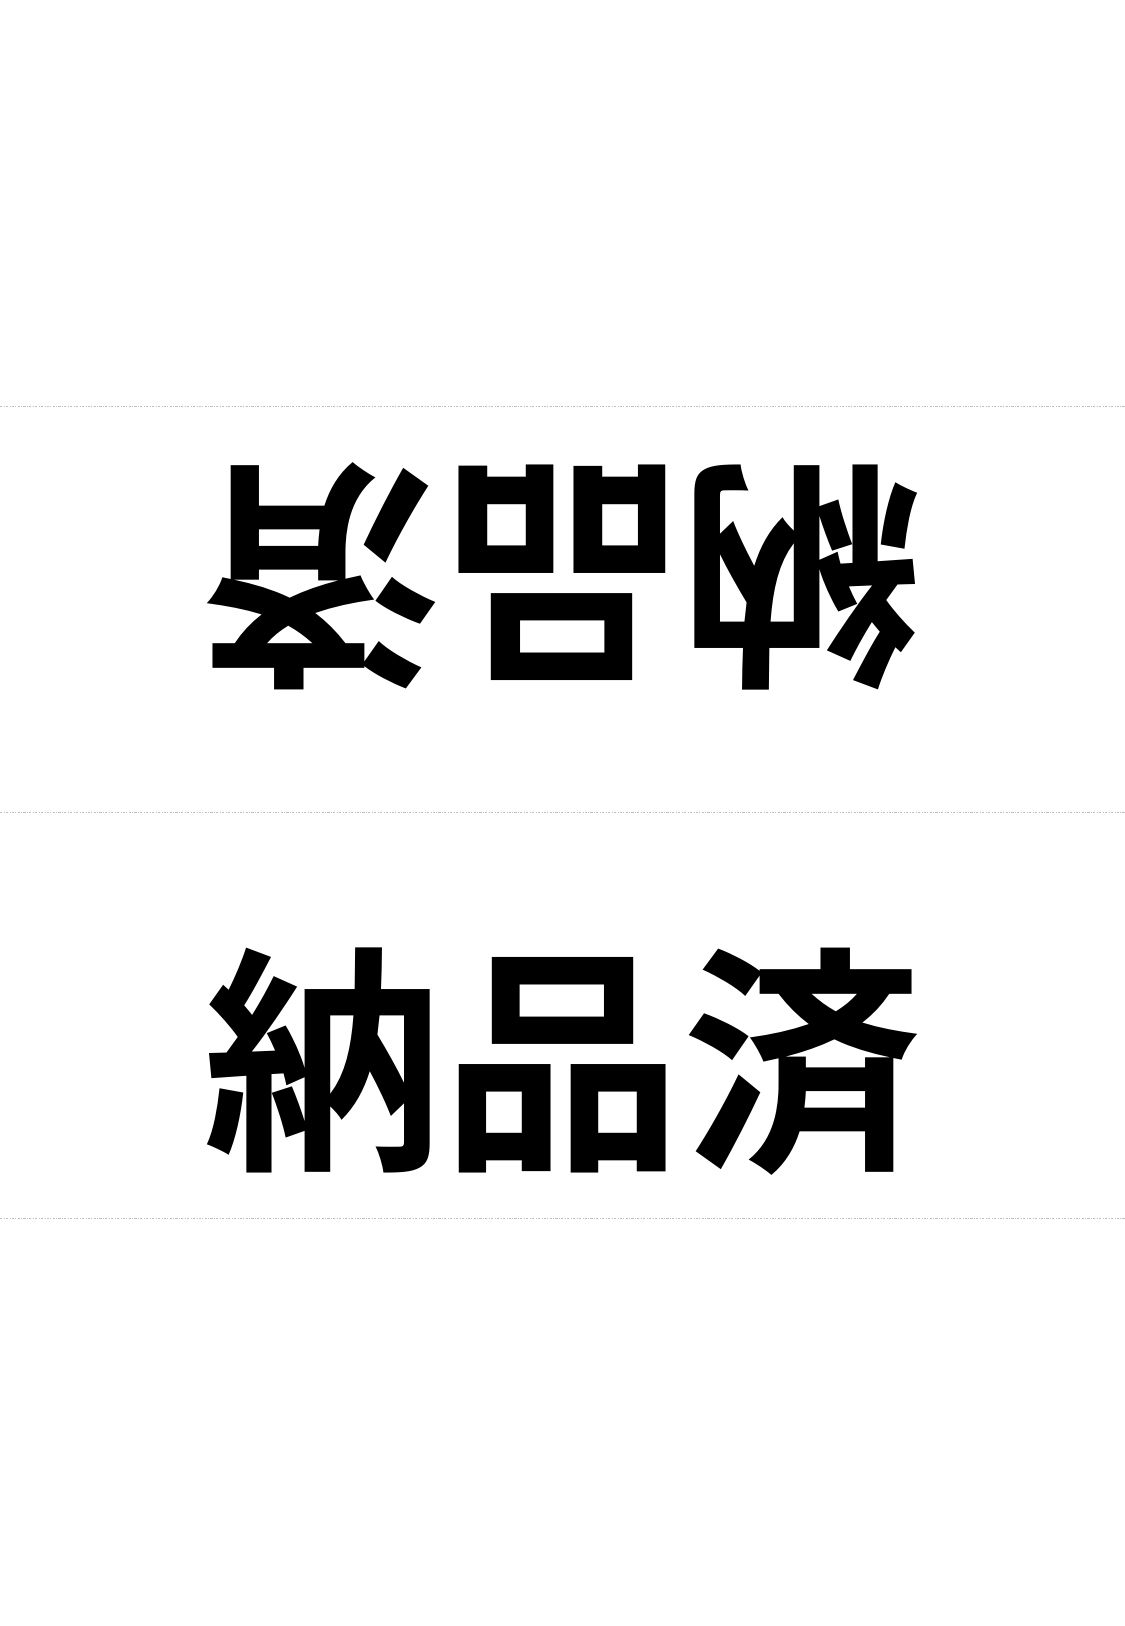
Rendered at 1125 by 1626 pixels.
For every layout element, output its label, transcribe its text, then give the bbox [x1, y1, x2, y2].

text_box 納品済 [188, 431, 937, 734]
text_box 納品済 [188, 904, 937, 1207]
